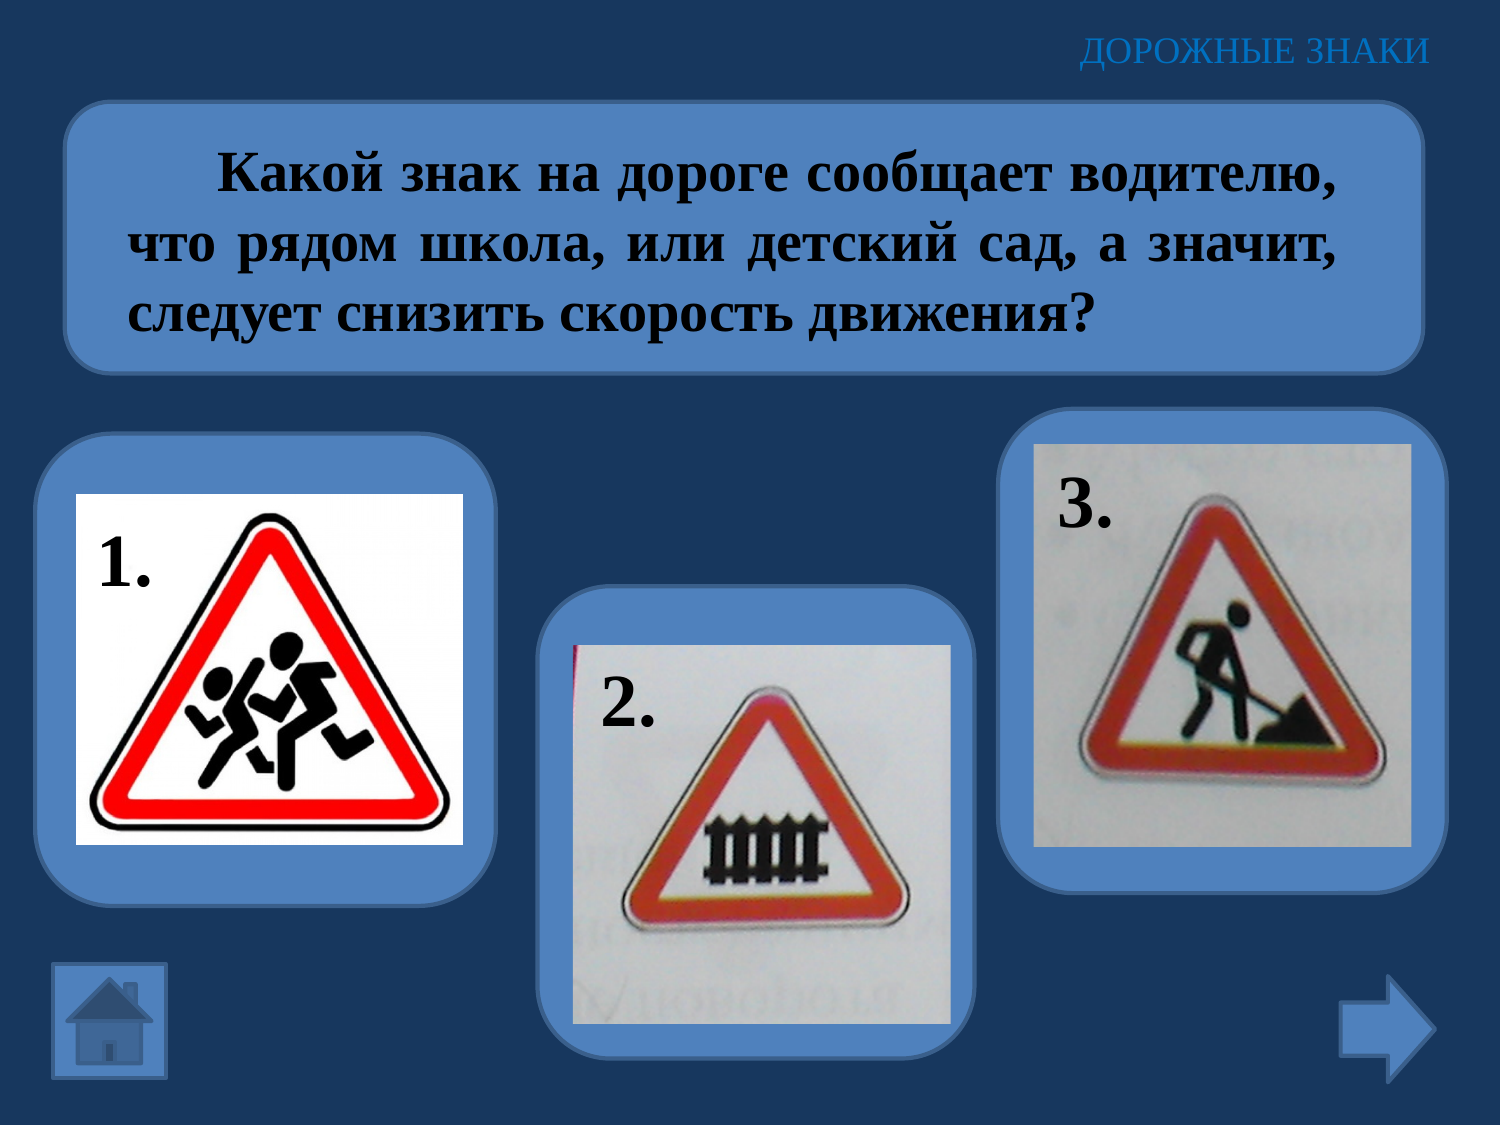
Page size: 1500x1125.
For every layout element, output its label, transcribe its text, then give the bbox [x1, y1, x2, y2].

text_box [1338, 974, 1437, 1085]
text_box ДОРОЖНЫЕ ЗНАКИ [927, 18, 1500, 79]
picture [1033, 444, 1412, 847]
text_box [535, 584, 977, 1061]
text_box [62, 99, 1426, 376]
text_box [51, 962, 168, 1080]
picture [76, 493, 463, 846]
text_box [33, 431, 498, 909]
picture [572, 645, 951, 1024]
text_box Какой знак на дороге сообщает водителю, что рядом школа, или детский сад, а значит, следует снизить скорость движения? [112, 125, 1353, 351]
text_box [995, 406, 1449, 896]
